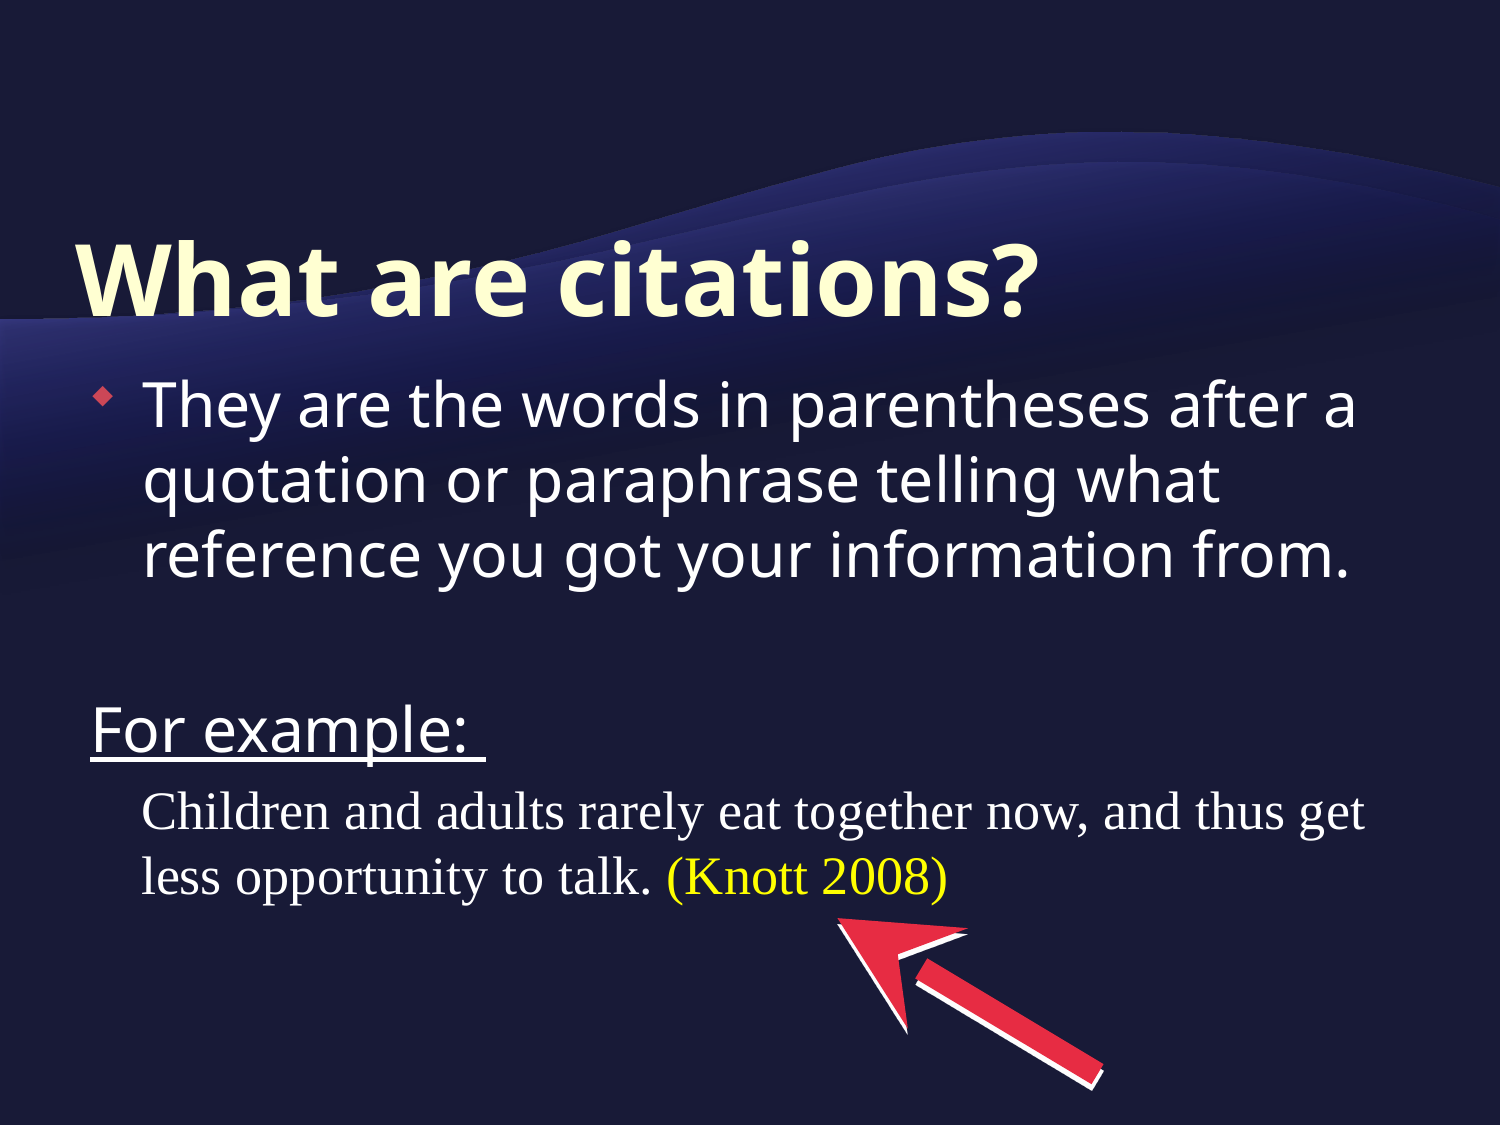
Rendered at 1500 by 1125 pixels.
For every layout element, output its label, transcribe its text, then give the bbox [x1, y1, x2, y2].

title What are citations? [75, 87, 1425, 338]
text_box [837, 917, 1088, 1069]
list They are the words in parentheses after a quotation or paraphrase telling what reference you got your information from. For example: Children and adults rarely eat together now, and thus get less opportunity to talk. (Knott 2008) [75, 357, 1425, 1033]
